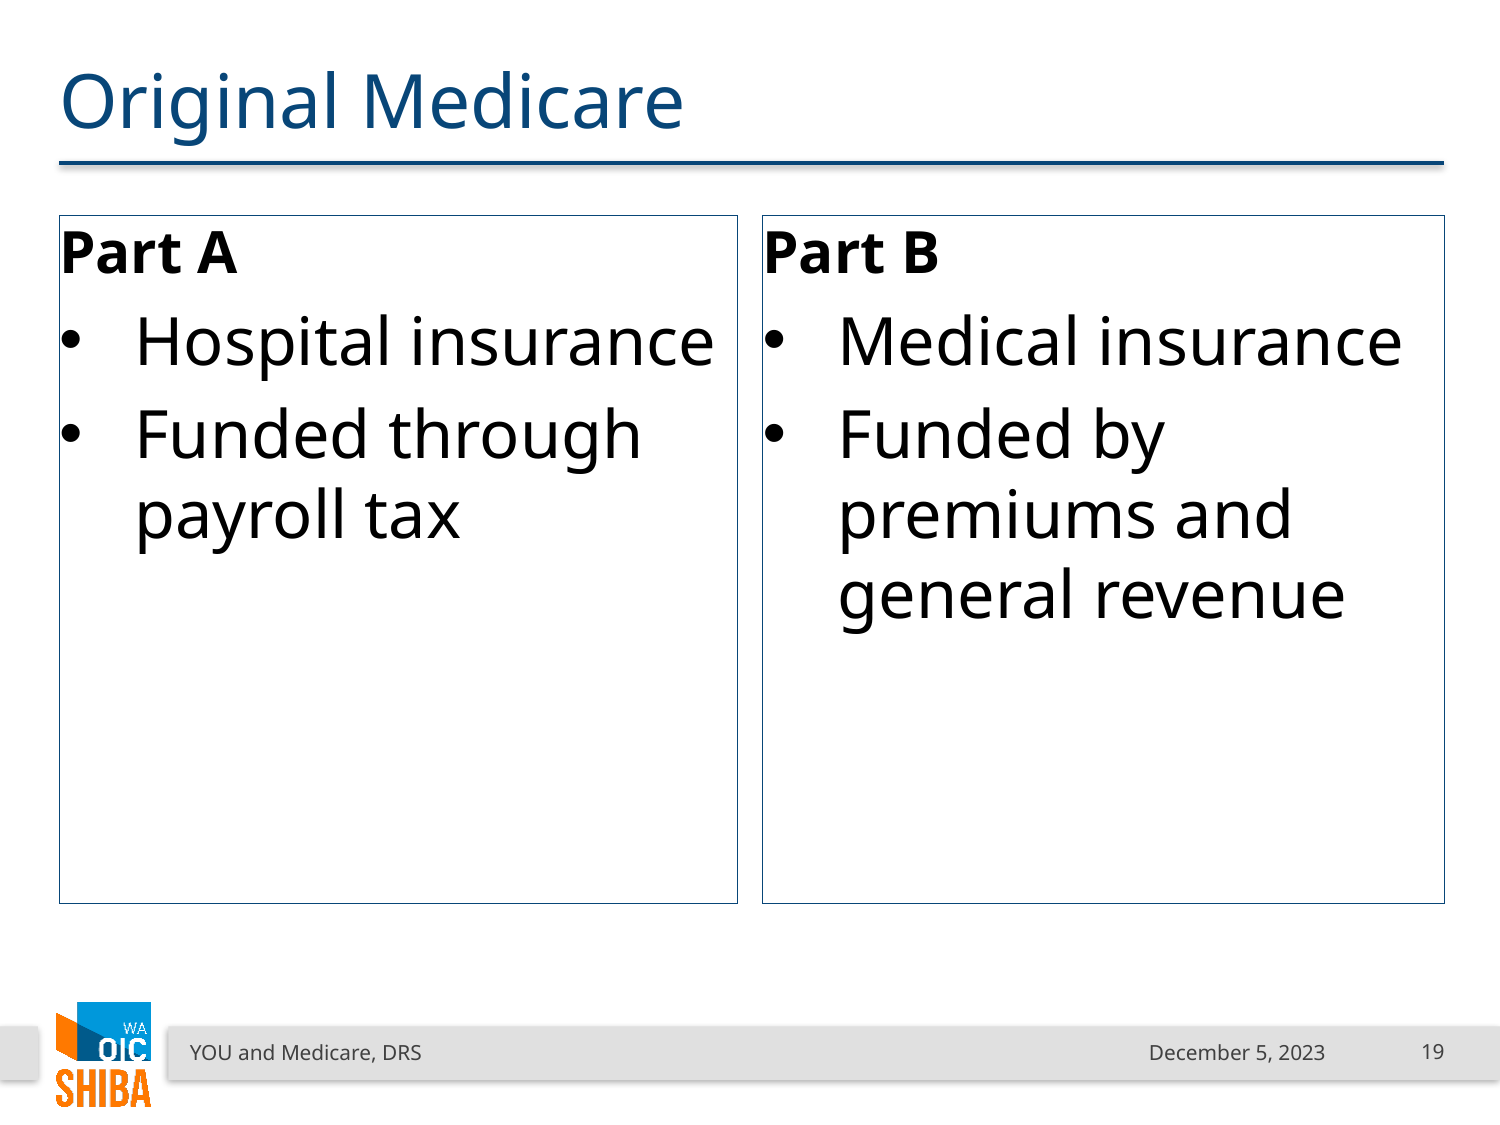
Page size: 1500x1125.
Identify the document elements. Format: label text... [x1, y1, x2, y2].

title Original Medicare [59, 53, 1445, 164]
list Part B Medical insurance Funded by premiums and general revenue [762, 215, 1445, 904]
footer YOU and Medicare, DRS [190, 1035, 785, 1069]
slide_number 19 [1339, 1035, 1445, 1069]
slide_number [975, 1035, 1326, 1069]
list Part A Hospital insurance Funded through payroll tax [59, 215, 738, 904]
picture [56, 1002, 151, 1107]
